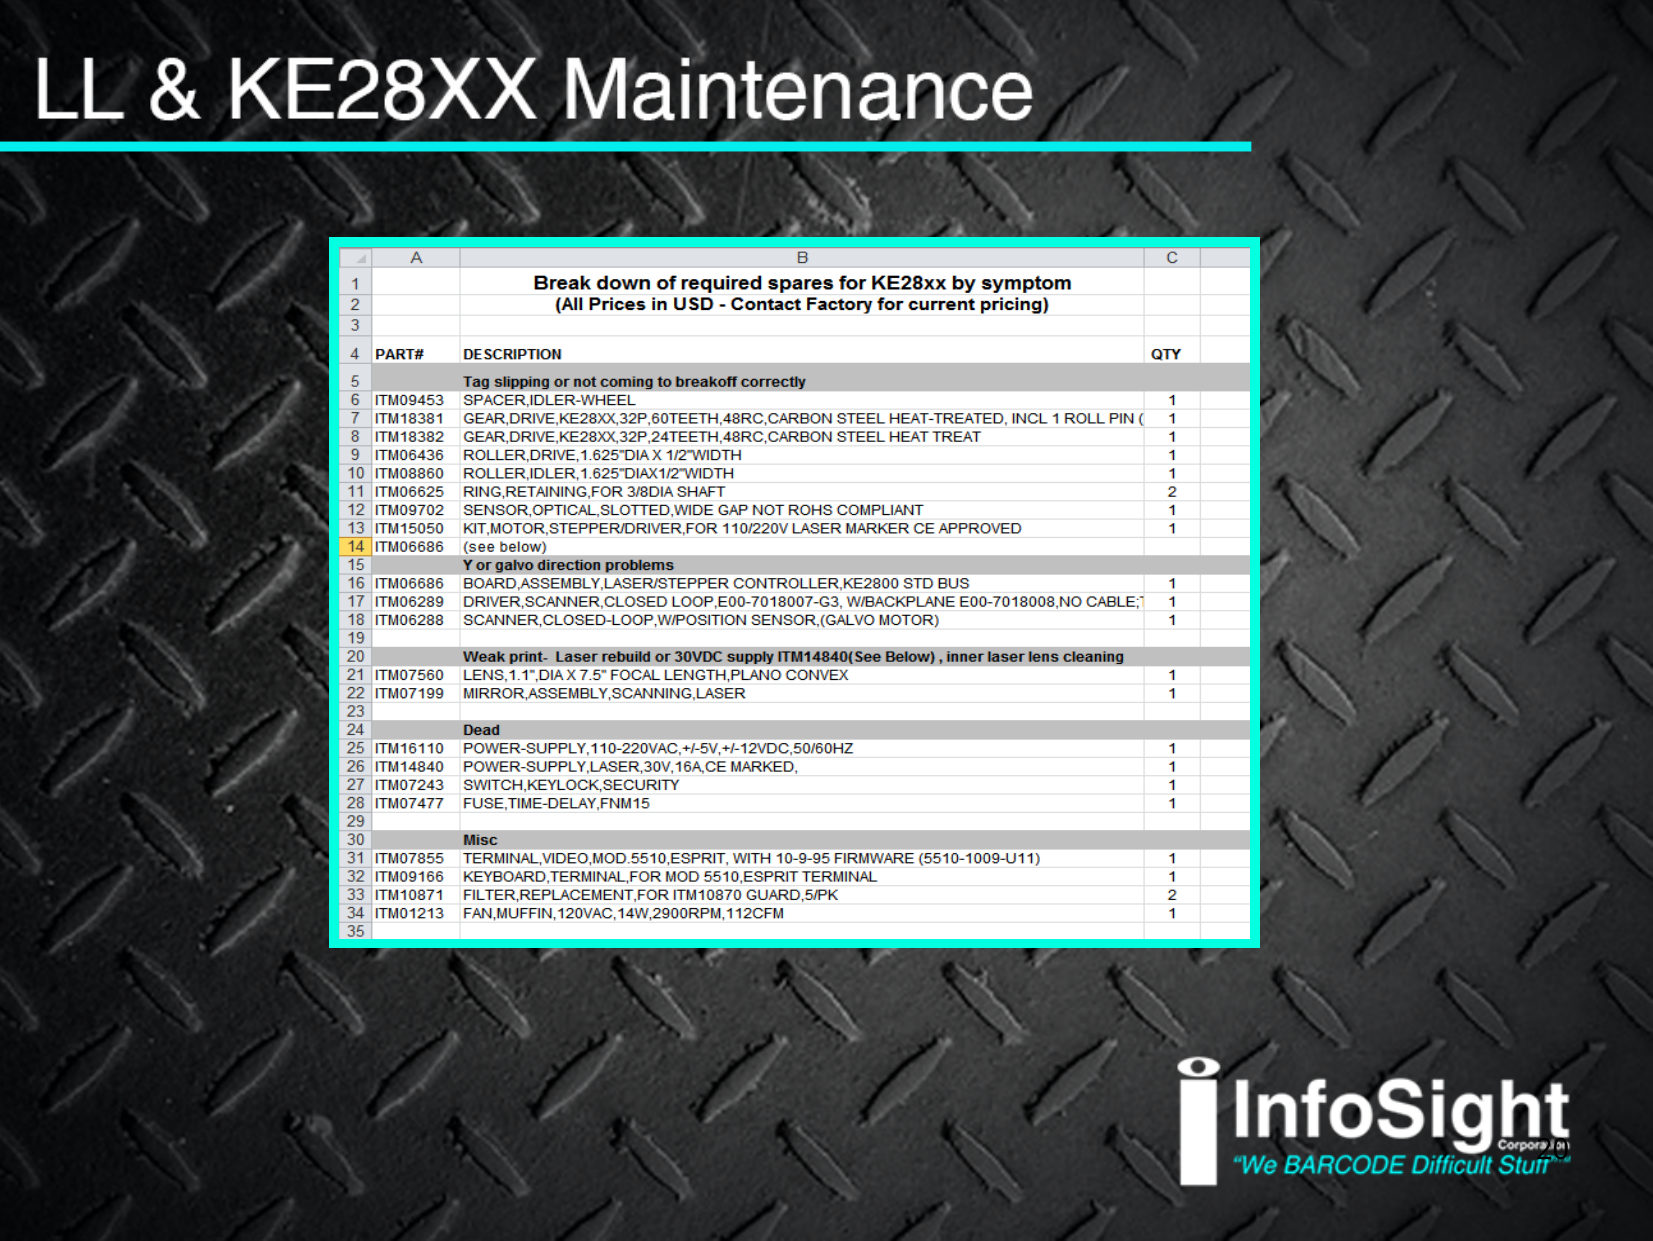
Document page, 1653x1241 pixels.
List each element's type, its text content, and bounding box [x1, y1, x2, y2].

slide_number 20 [1185, 1130, 1570, 1215]
picture [0, 0, 1653, 1241]
